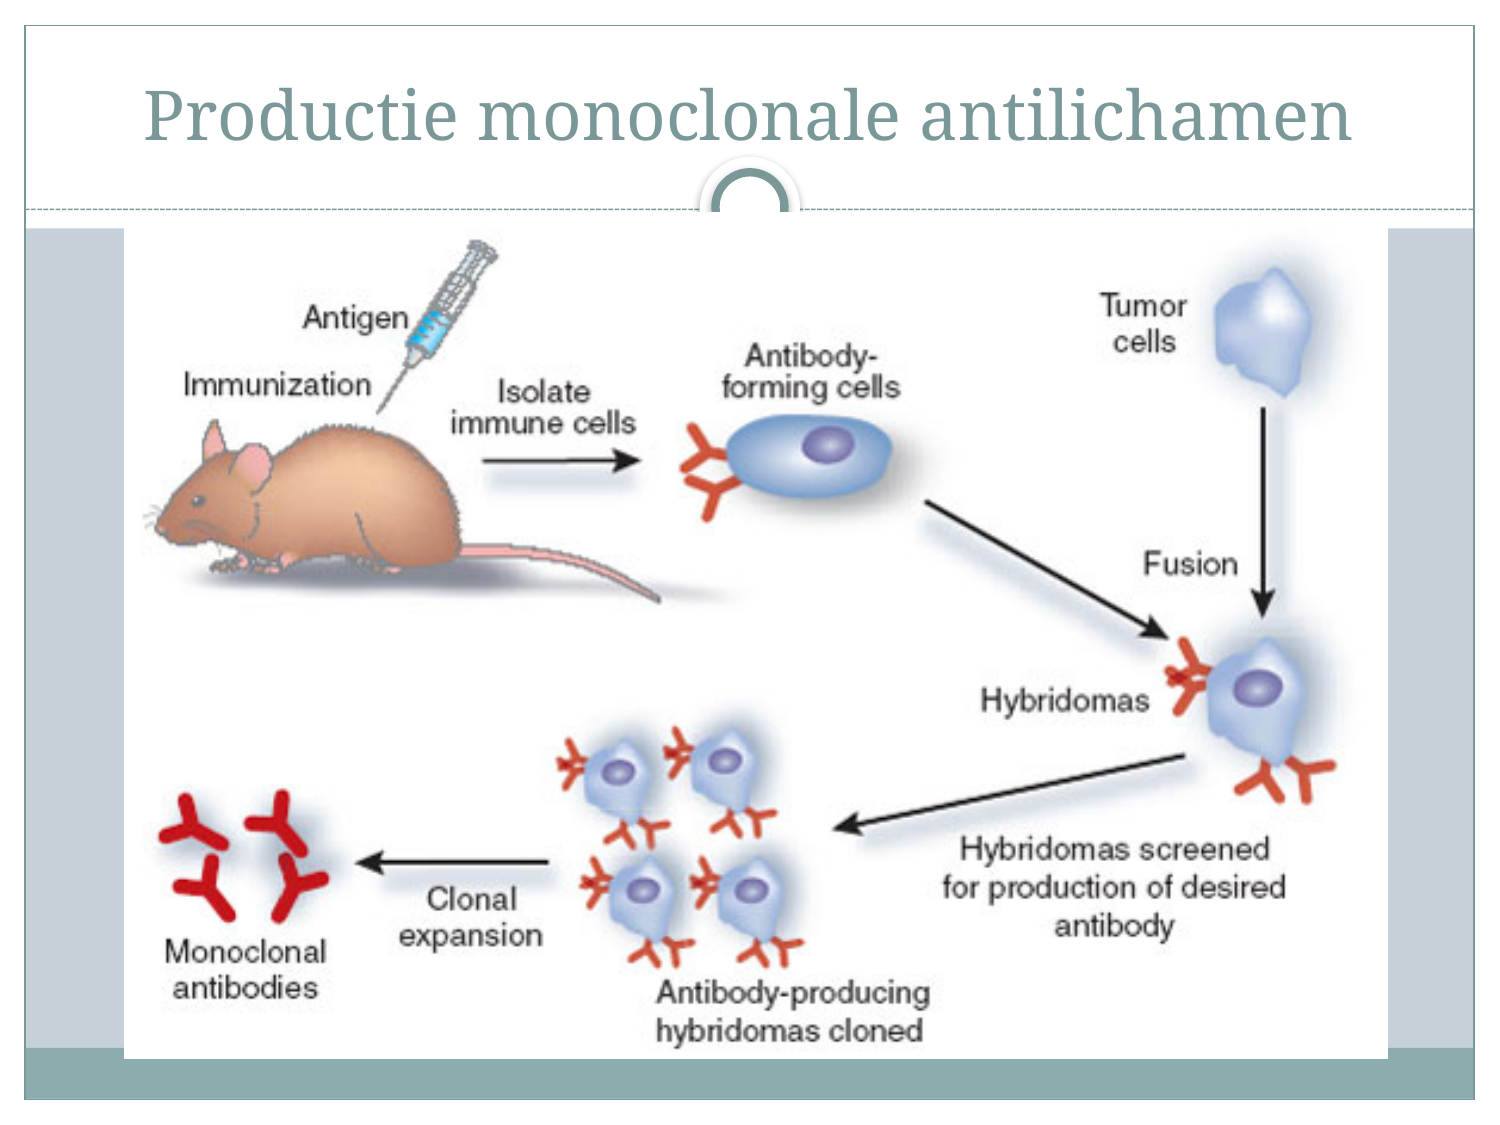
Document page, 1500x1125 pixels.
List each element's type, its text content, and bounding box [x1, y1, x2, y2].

title Productie monoclonale antilichamen [49, 37, 1450, 162]
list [123, 211, 1389, 1059]
